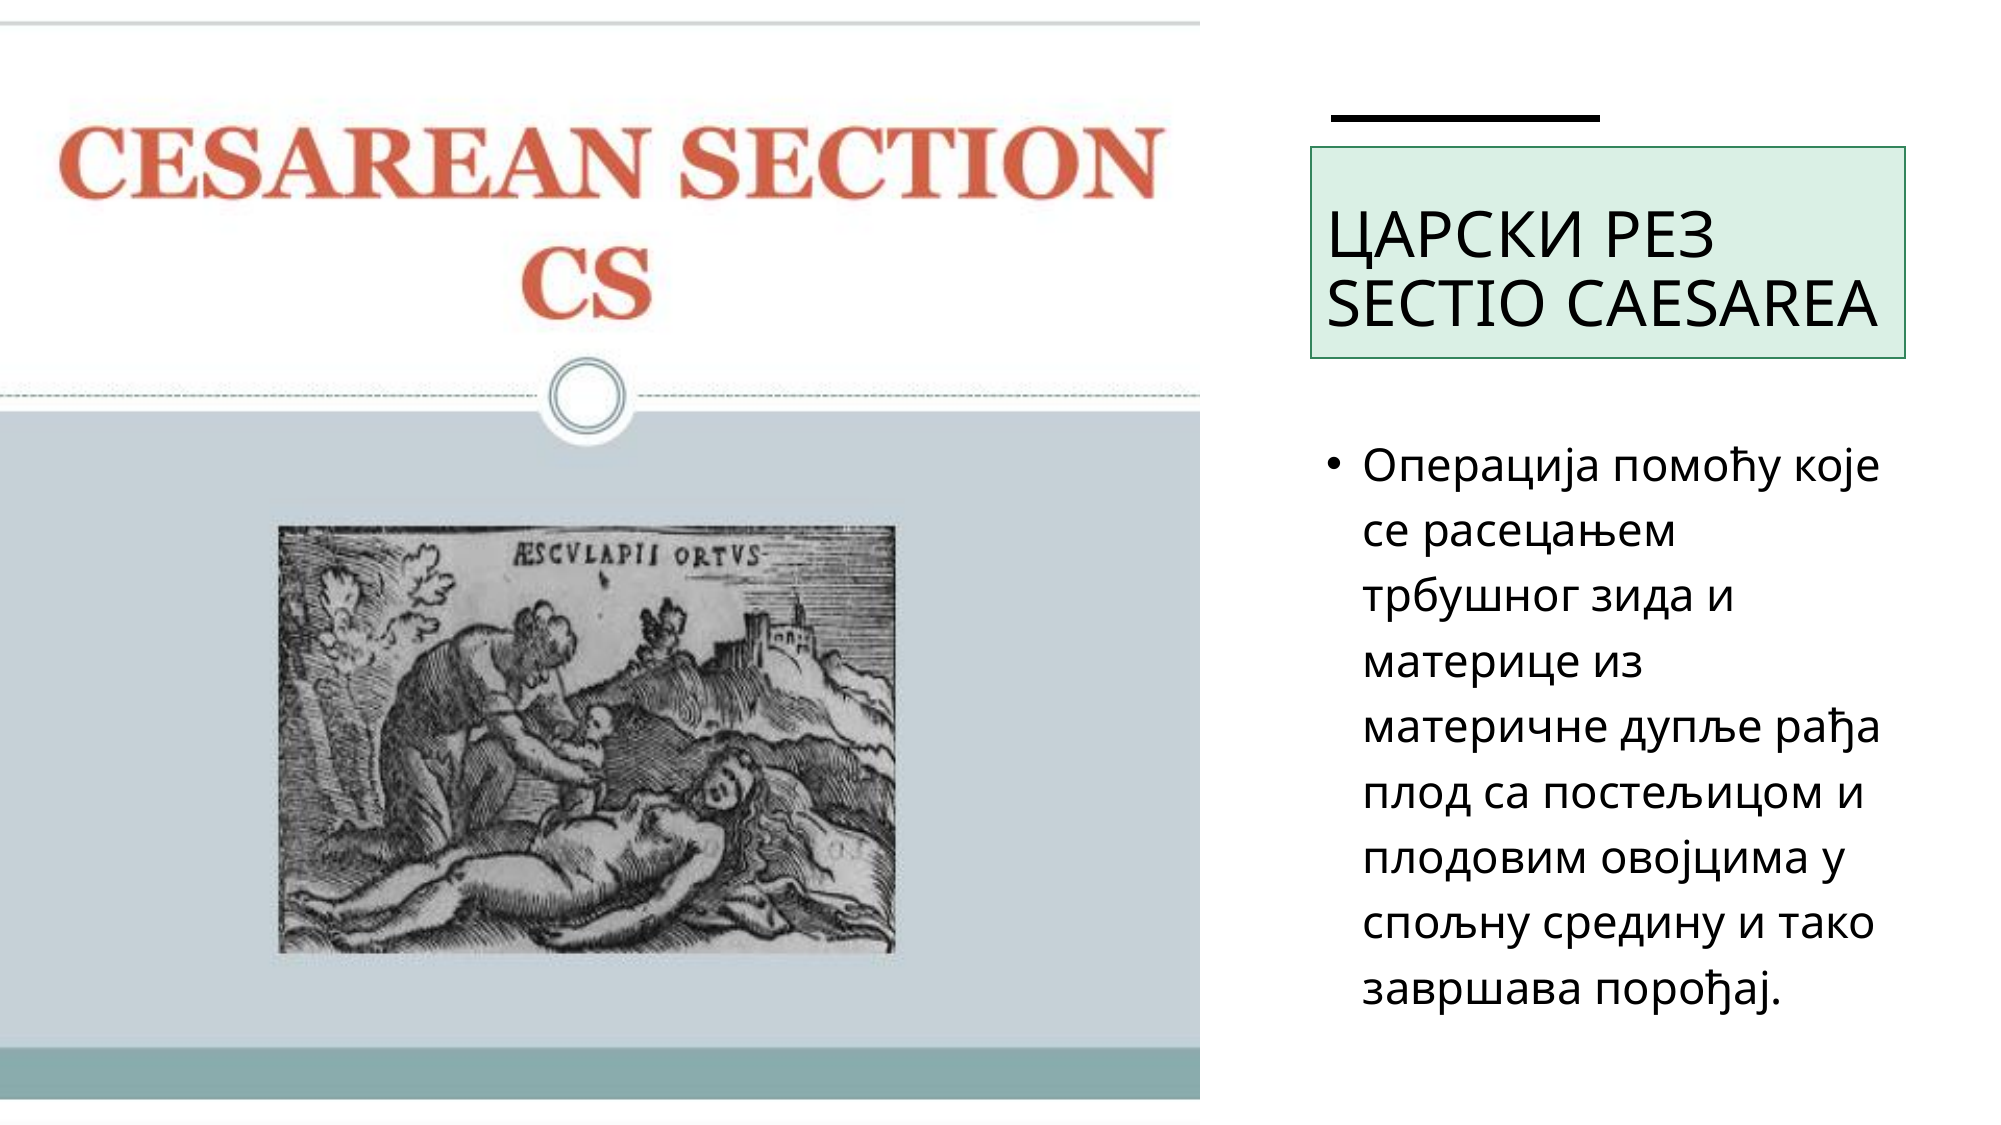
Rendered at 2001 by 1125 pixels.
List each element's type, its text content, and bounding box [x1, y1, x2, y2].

title Царски рез sectio Caesarea [1310, 146, 1906, 359]
list Операција помоћу које се расецањем трбушног зида и материце из материчне дупље рађа плод са постељицом и плодовим овојцима у спољну средину и тако завршава порођај. [1310, 417, 1899, 1047]
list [0, 0, 1200, 1125]
text_box [1200, 0, 2000, 1125]
